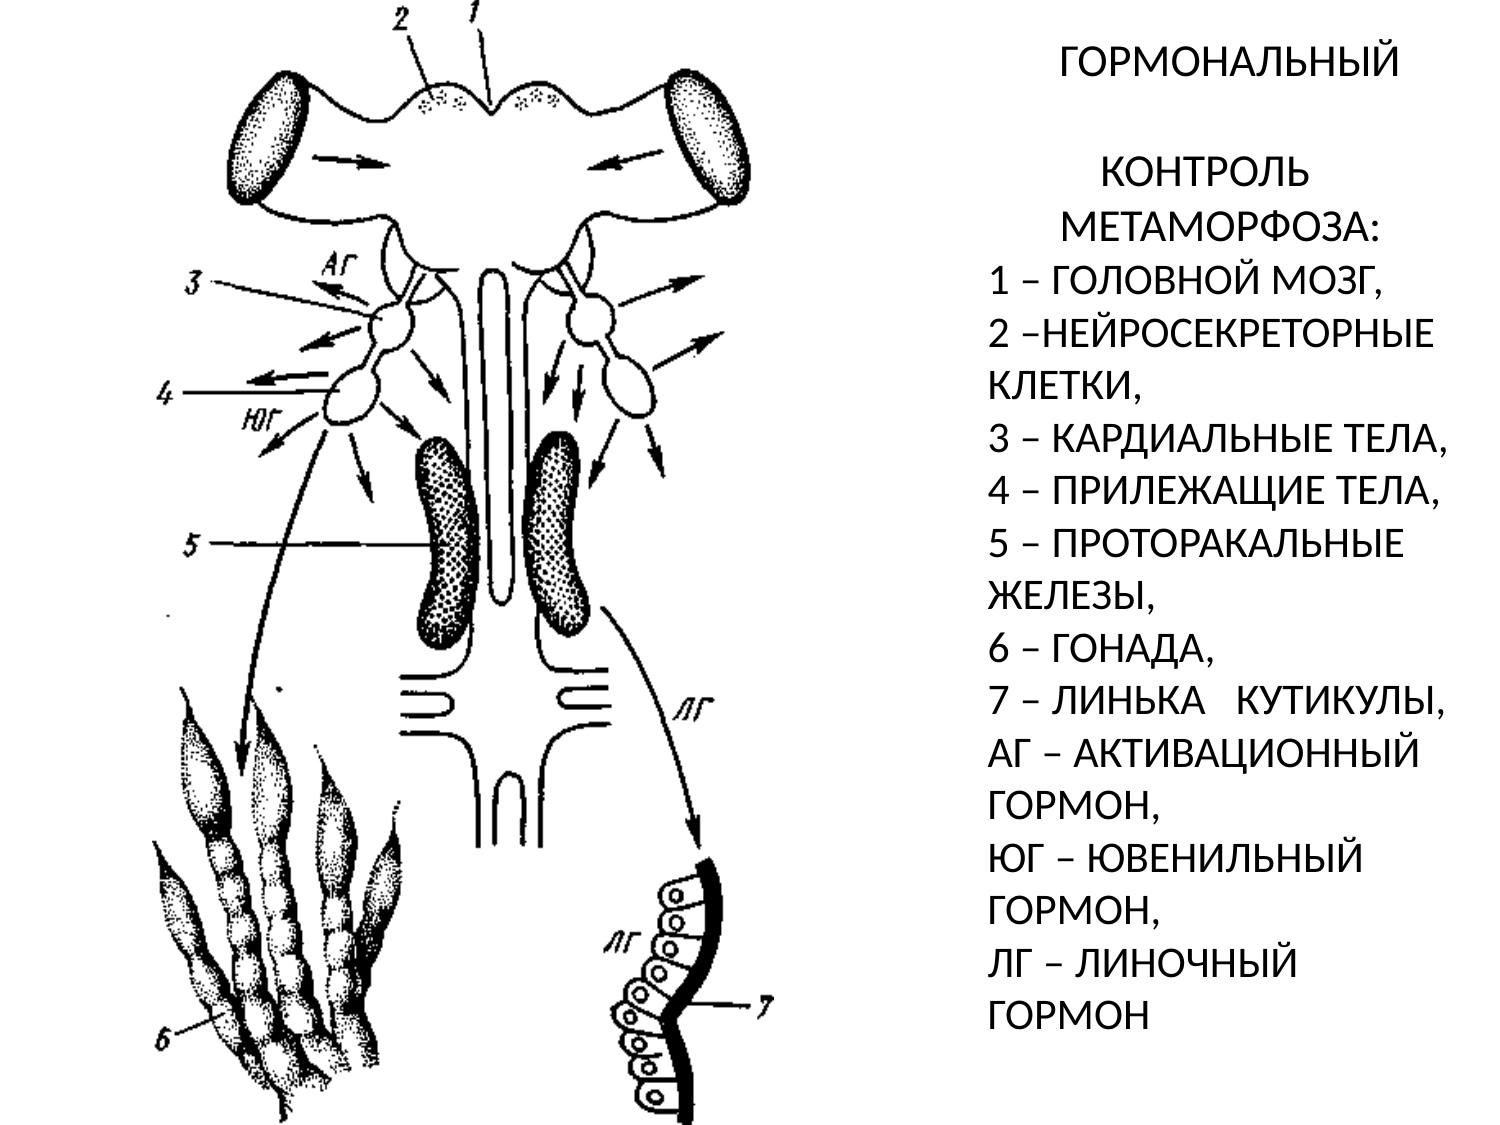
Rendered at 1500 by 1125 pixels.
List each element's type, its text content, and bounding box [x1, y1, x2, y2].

picture [152, 0, 774, 1125]
title ГОРМОНАЛЬНЫЙ КОНТРОЛЬ МЕТАМОРФОЗА: 1 – ГОЛОВНОЙ МОЗГ, 2 –НЕЙРОСЕКРЕТОРНЫЕ КЛЕТКИ, 3 – КАРДИАЛЬНЫЕ ТЕЛА, 4 – ПРИЛЕЖАЩИЕ ТЕЛА, 5 – ПРОТОРАКАЛЬНЫЕ ЖЕЛЕЗЫ, 6 – ГОНАДА, 7 – ЛИНЬКА КУТИКУЛЫ, АГ – АКТИВАЦИОННЫЙ ГОРМОН, ЮГ – ЮВЕНИЛЬНЫЙ ГОРМОН, ЛГ – ЛИНОЧНЫЙ ГОРМОН [972, 23, 1477, 1102]
